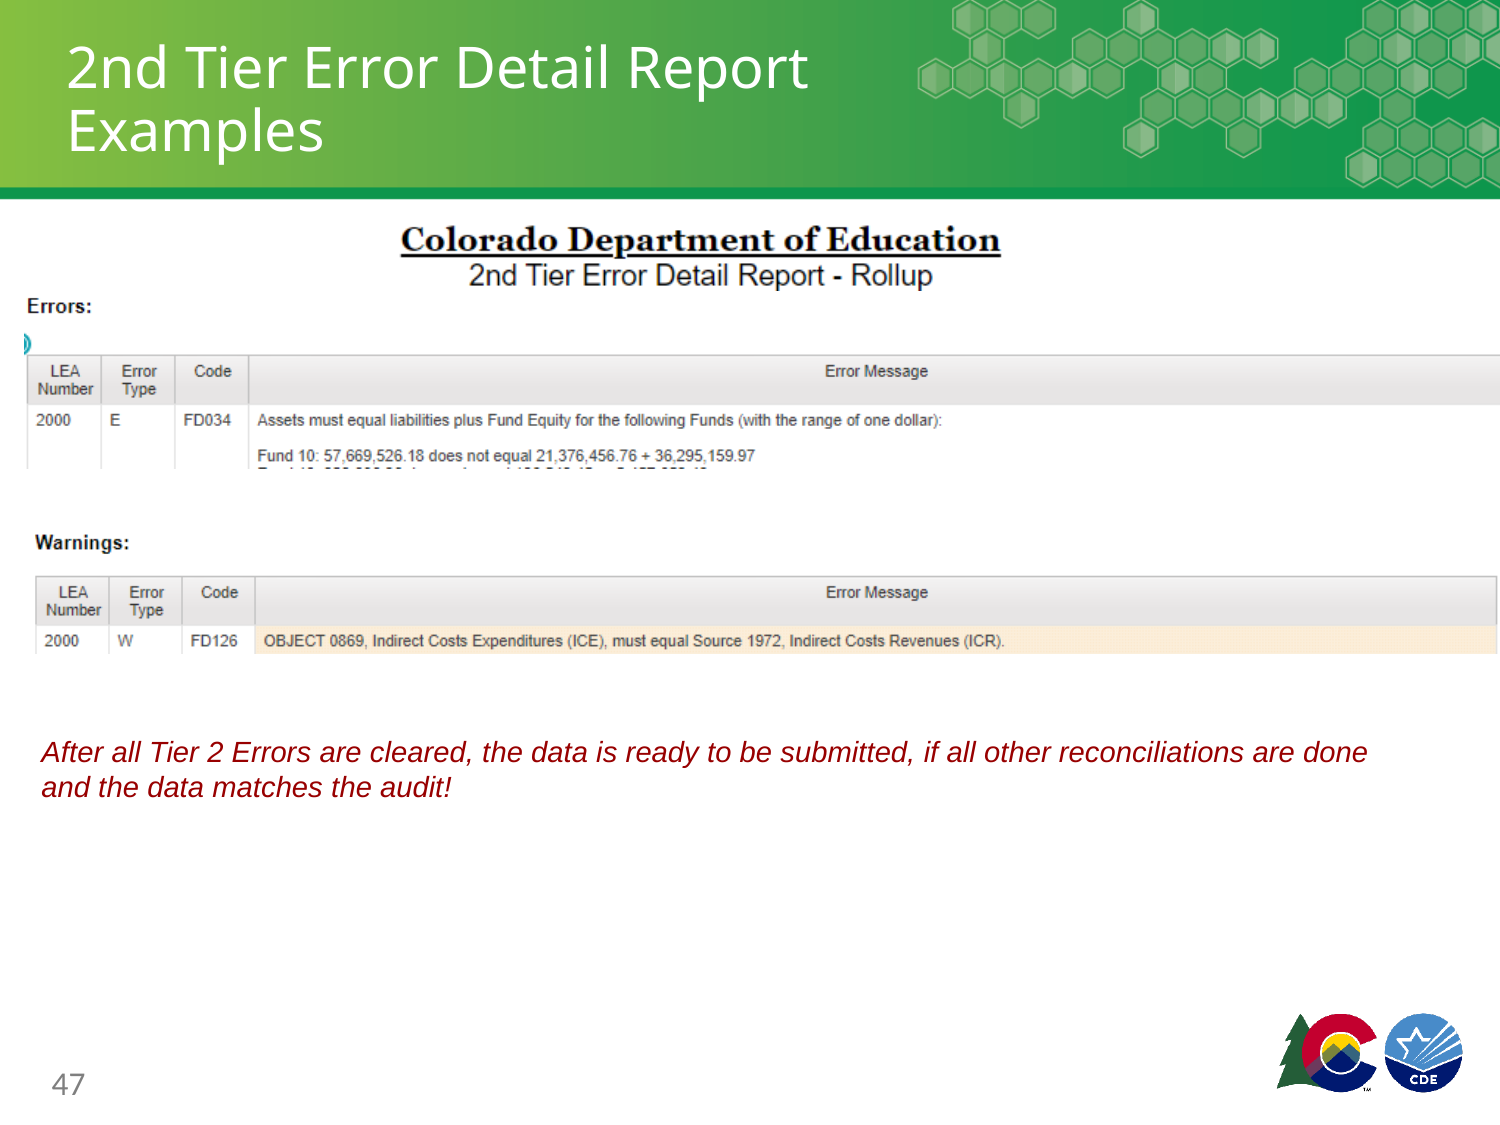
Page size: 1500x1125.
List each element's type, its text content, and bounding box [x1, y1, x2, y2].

picture [0, 0, 1500, 200]
list After all Tier 2 Errors are cleared, the data is ready to be submitted, if all other reconciliations are done and the data matches the audit! [41, 732, 1386, 1101]
title 2nd Tier Error Detail Report Examples [66, 39, 1411, 164]
slide_number 47 [36, 1054, 375, 1115]
picture [24, 218, 1500, 469]
picture [34, 529, 1500, 654]
picture [1386, 1012, 1463, 1093]
